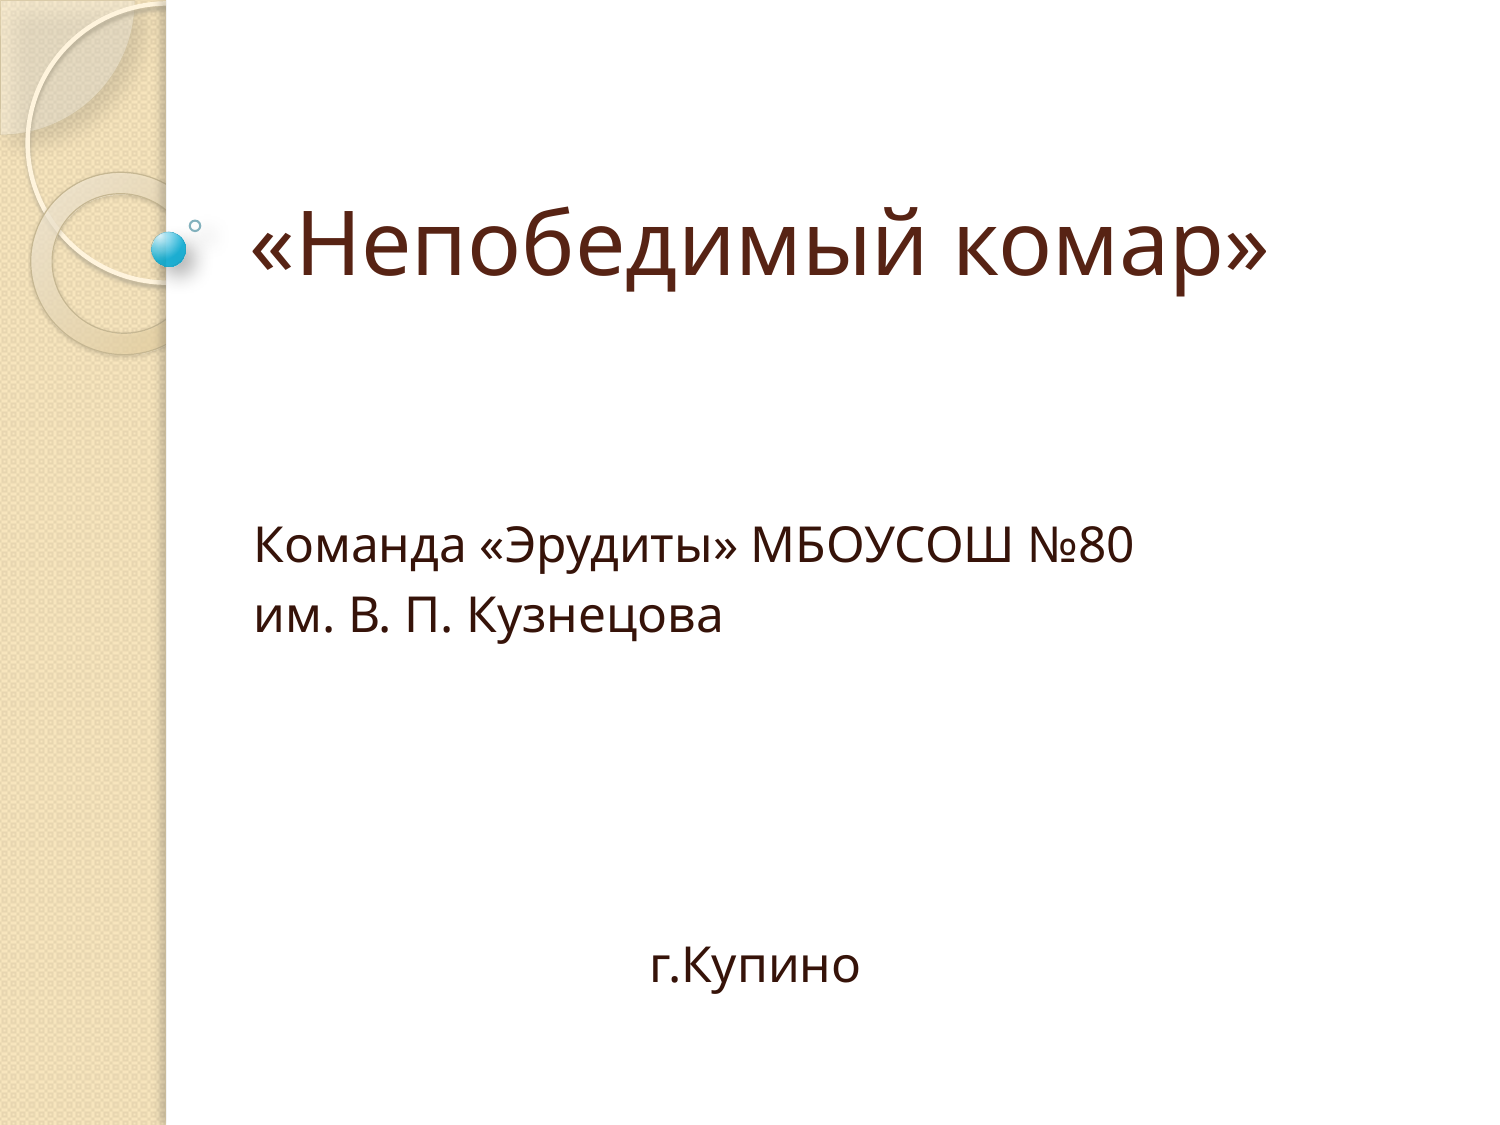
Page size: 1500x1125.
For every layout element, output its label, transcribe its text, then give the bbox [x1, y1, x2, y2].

title «Непобедимый комар» [234, 59, 1450, 301]
subtitle Команда «Эрудиты» МБОУСОШ №80 им. В. П. Кузнецова г.Купино [234, 303, 1450, 1071]
